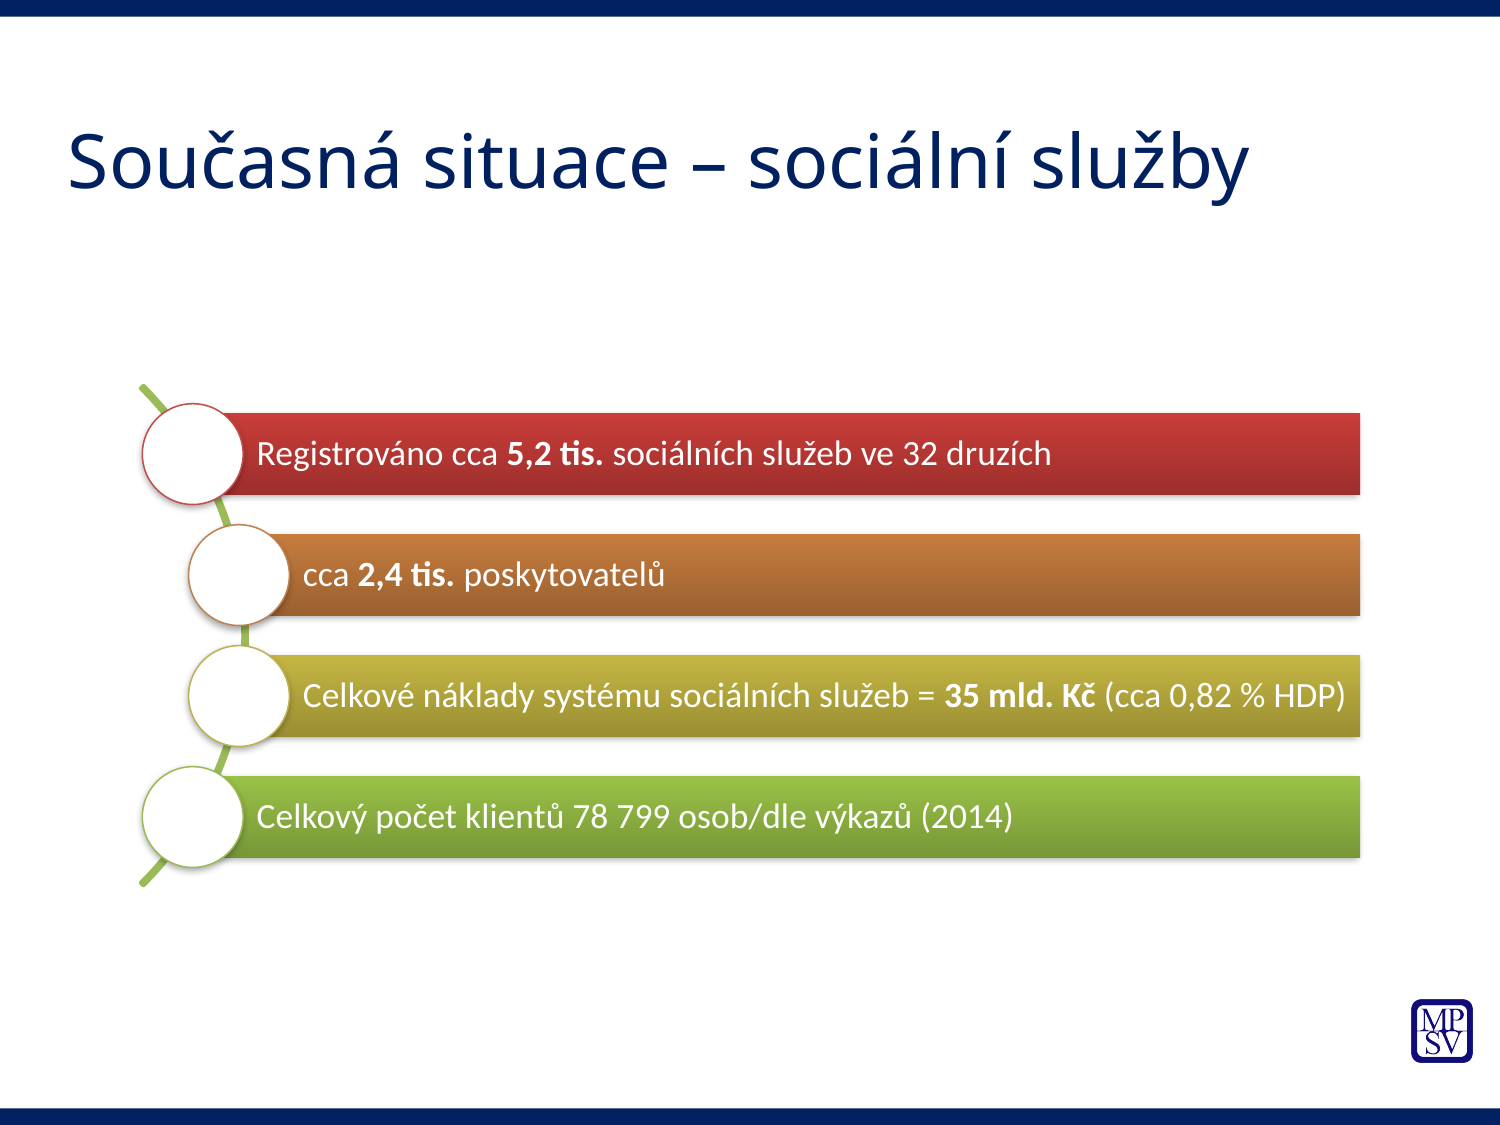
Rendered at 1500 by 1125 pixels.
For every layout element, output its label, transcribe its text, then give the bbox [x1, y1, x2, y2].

text_box Současná situace – sociální služby [53, 105, 1453, 211]
text_box [0, 1106, 1500, 1125]
picture [1411, 999, 1473, 1063]
text_box [0, 0, 1500, 19]
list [132, 373, 1368, 898]
